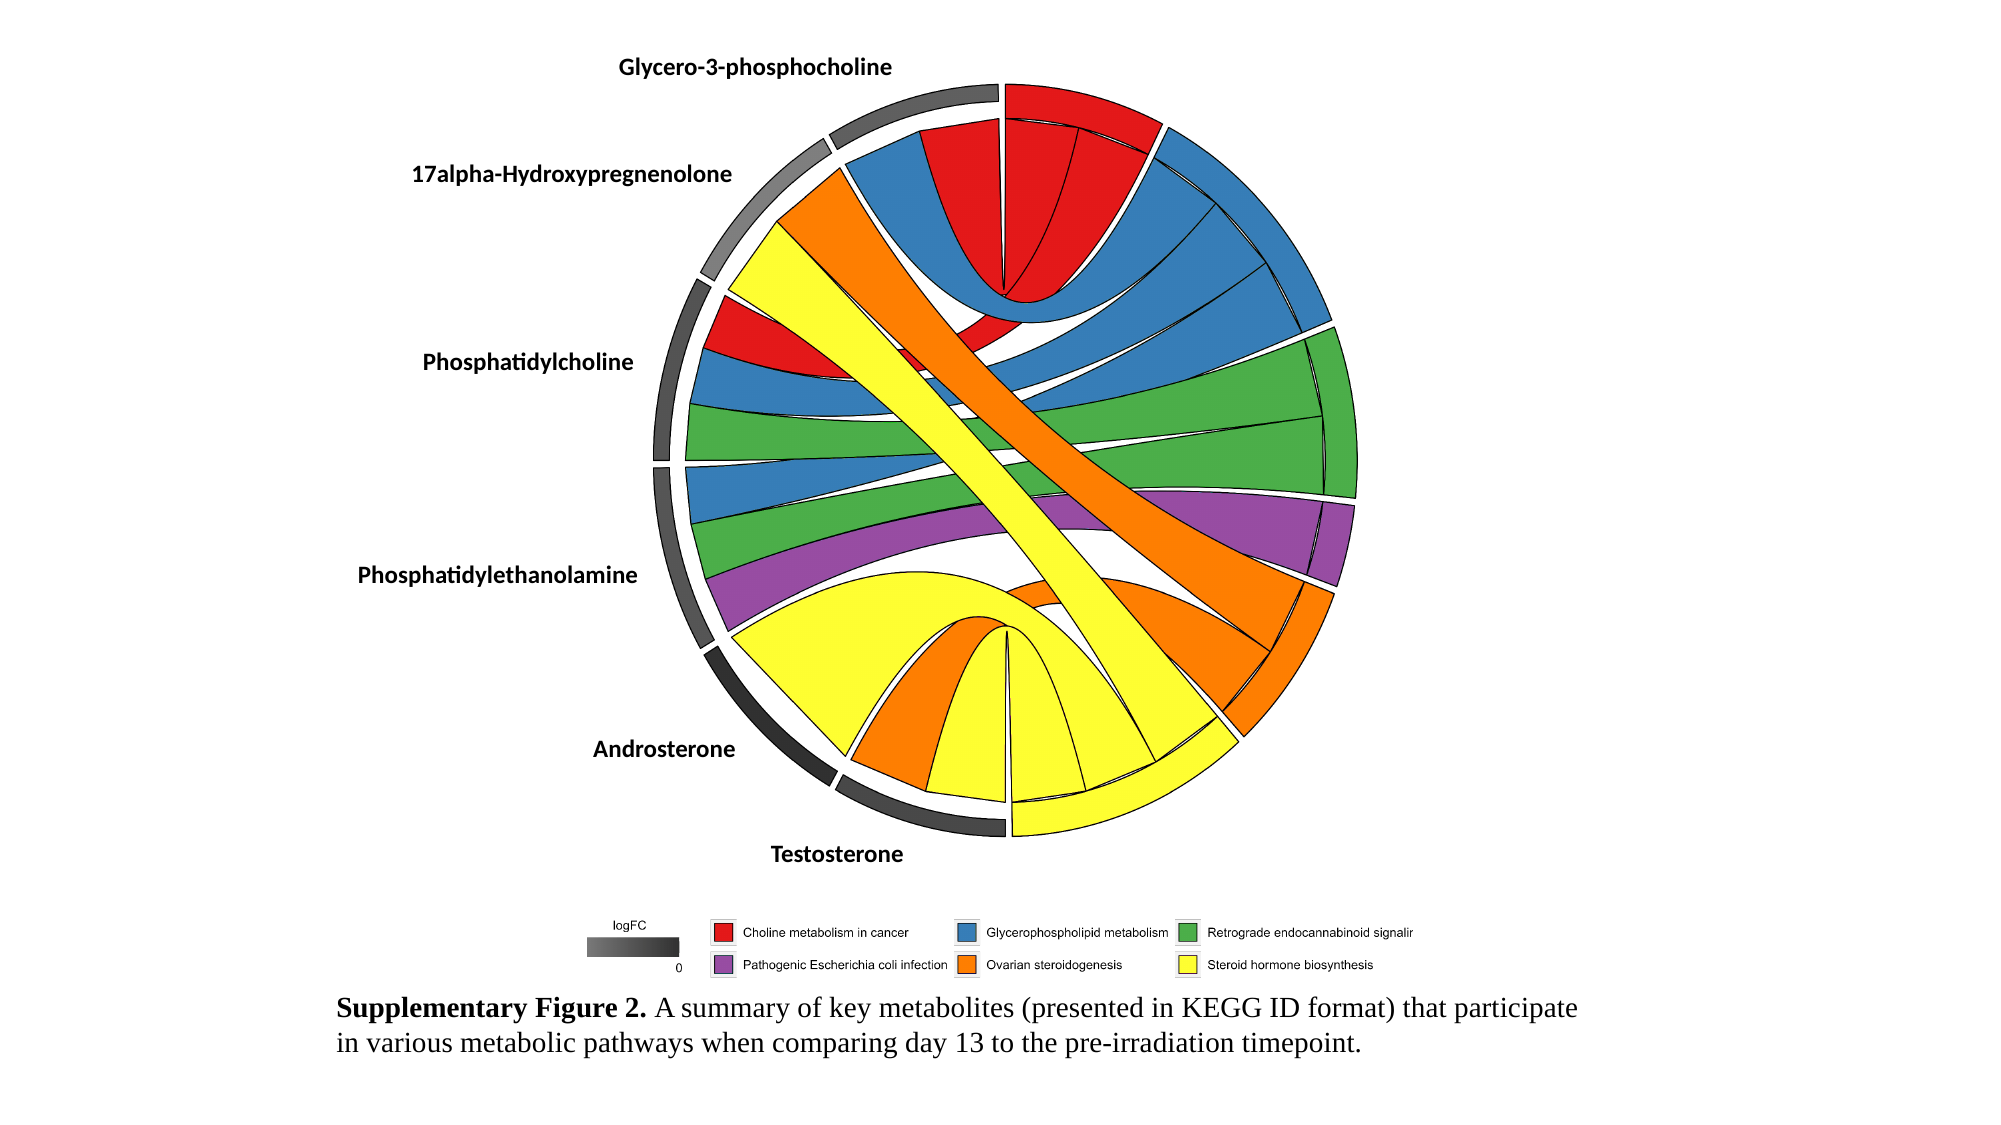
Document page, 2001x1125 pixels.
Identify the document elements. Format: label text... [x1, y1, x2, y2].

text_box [343, 0, 1413, 990]
text_box Supplementary Figure 2. A summary of key metabolites (presented in KEGG ID format) that participate in various metabolic pathways when comparing day 13 to the pre-irradiation timepoint. [321, 981, 1624, 1066]
